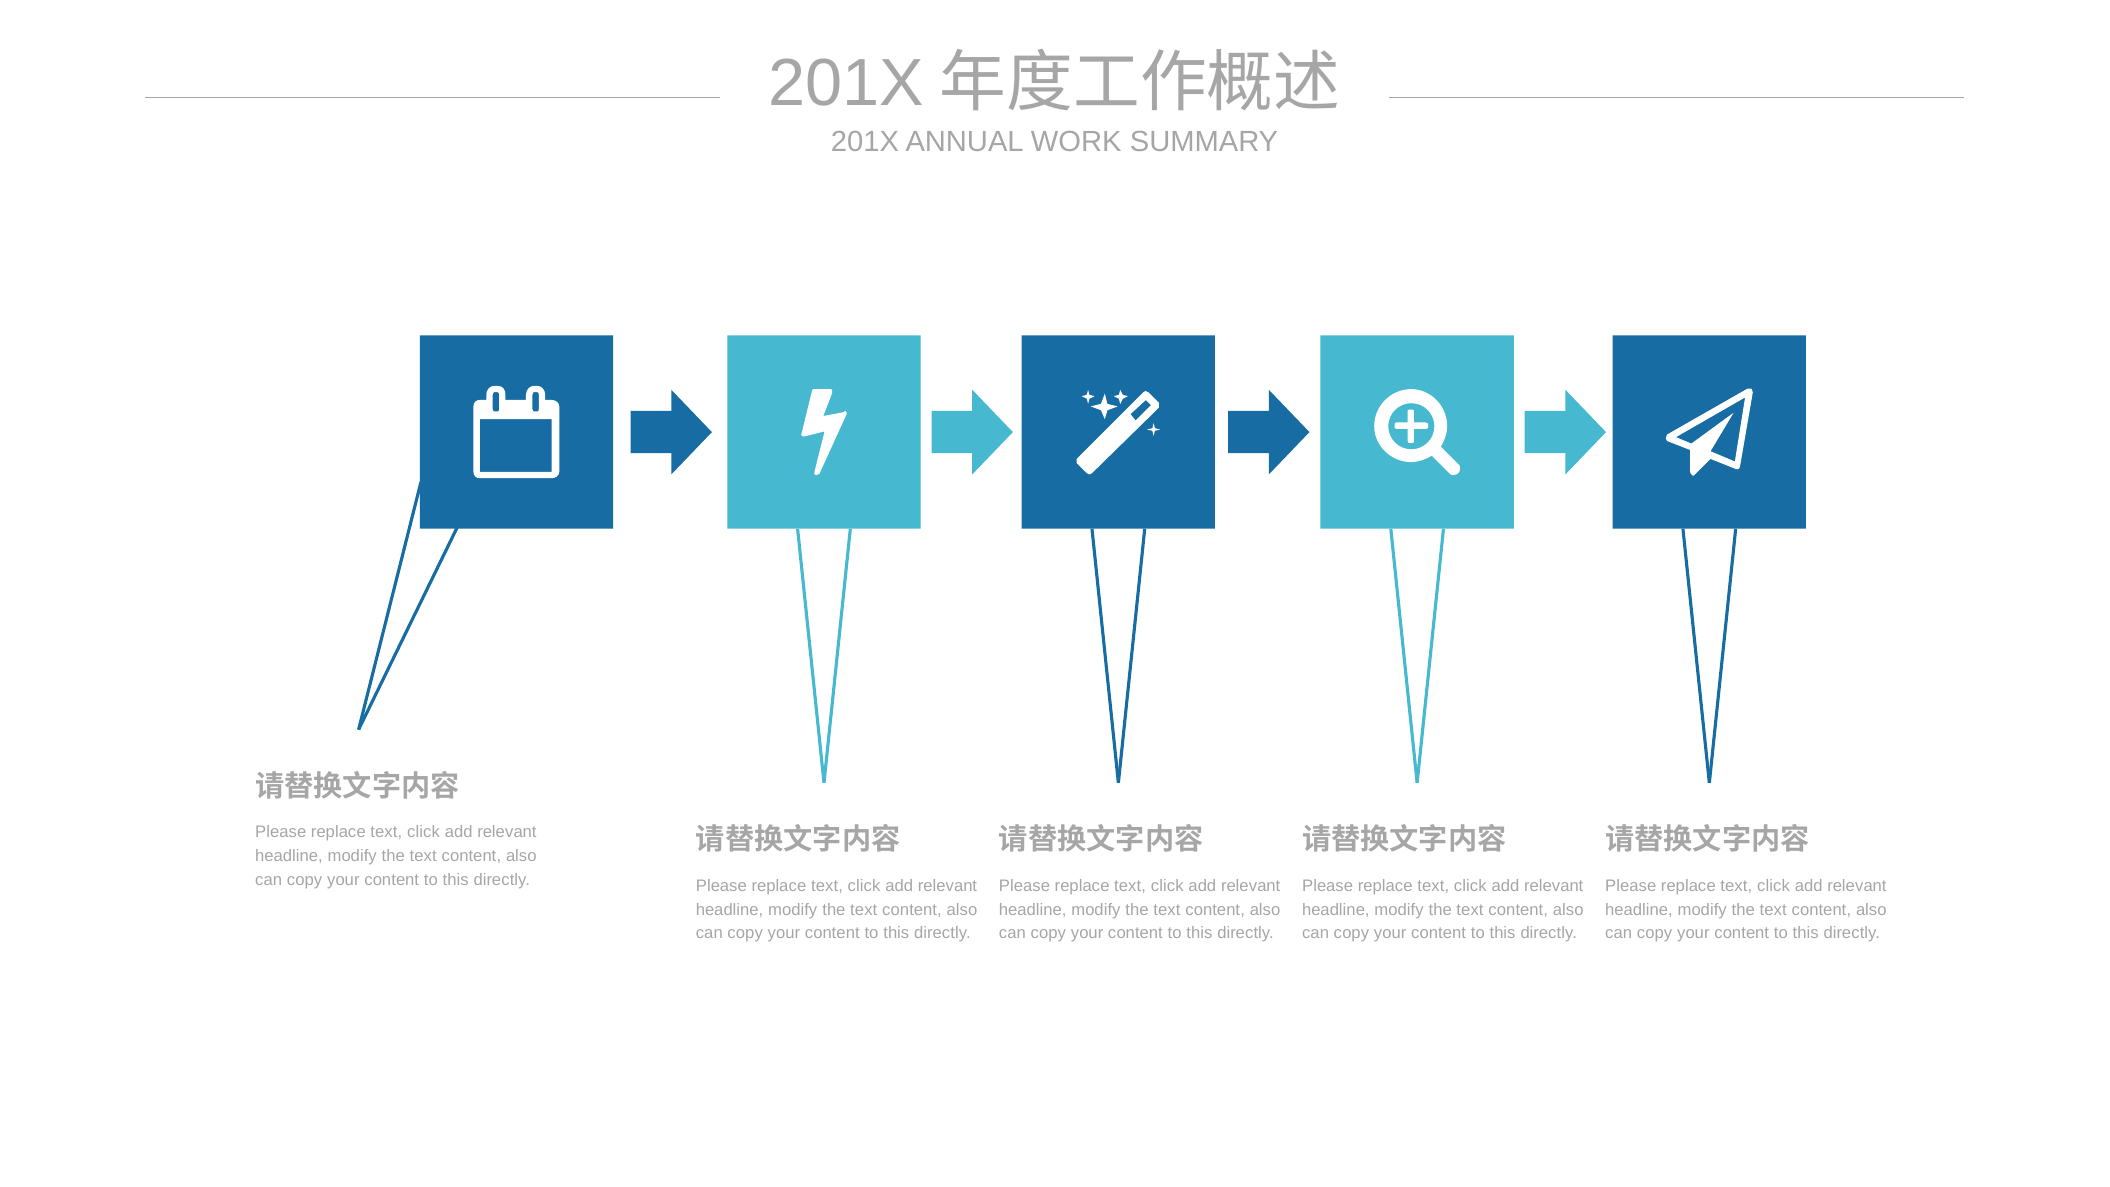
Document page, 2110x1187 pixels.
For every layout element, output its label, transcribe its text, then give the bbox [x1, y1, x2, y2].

text_box [930, 387, 1015, 478]
text_box Please replace text, click add relevant headline, modify the text content, also can copy your content to this directly. [255, 817, 544, 890]
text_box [797, 529, 851, 783]
text_box Please replace text, click add relevant headline, modify the text content, also can copy your content to this directly. [695, 870, 984, 943]
text_box Please replace text, click add relevant headline, modify the text content, also can copy your content to this directly. [1302, 870, 1590, 943]
text_box 请替换文字内容 [998, 806, 1218, 862]
text_box Please replace text, click add relevant headline, modify the text content, also can copy your content to this directly. [1605, 870, 1894, 943]
text_box [1523, 387, 1608, 478]
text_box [419, 335, 614, 529]
text_box Please replace text, click add relevant headline, modify the text content, also can copy your content to this directly. [998, 870, 1287, 943]
text_box 请替换文字内容 [255, 753, 474, 809]
text_box [1227, 387, 1311, 478]
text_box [1612, 335, 1806, 529]
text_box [375, 483, 429, 738]
text_box [629, 387, 714, 478]
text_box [1092, 529, 1145, 783]
text_box 请替换文字内容 [695, 806, 915, 862]
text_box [1021, 335, 1215, 529]
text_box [1390, 529, 1444, 783]
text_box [1320, 335, 1514, 529]
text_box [727, 335, 921, 529]
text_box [1682, 529, 1736, 783]
text_box 201X年度工作概述 [730, 38, 1379, 96]
text_box 请替换文字内容 [1605, 806, 1824, 862]
text_box 201X年度工作概述 [730, 98, 1379, 119]
text_box 请替换文字内容 [1302, 806, 1521, 862]
text_box 201X ANNUAL WORK SUMMARY [824, 122, 1285, 158]
